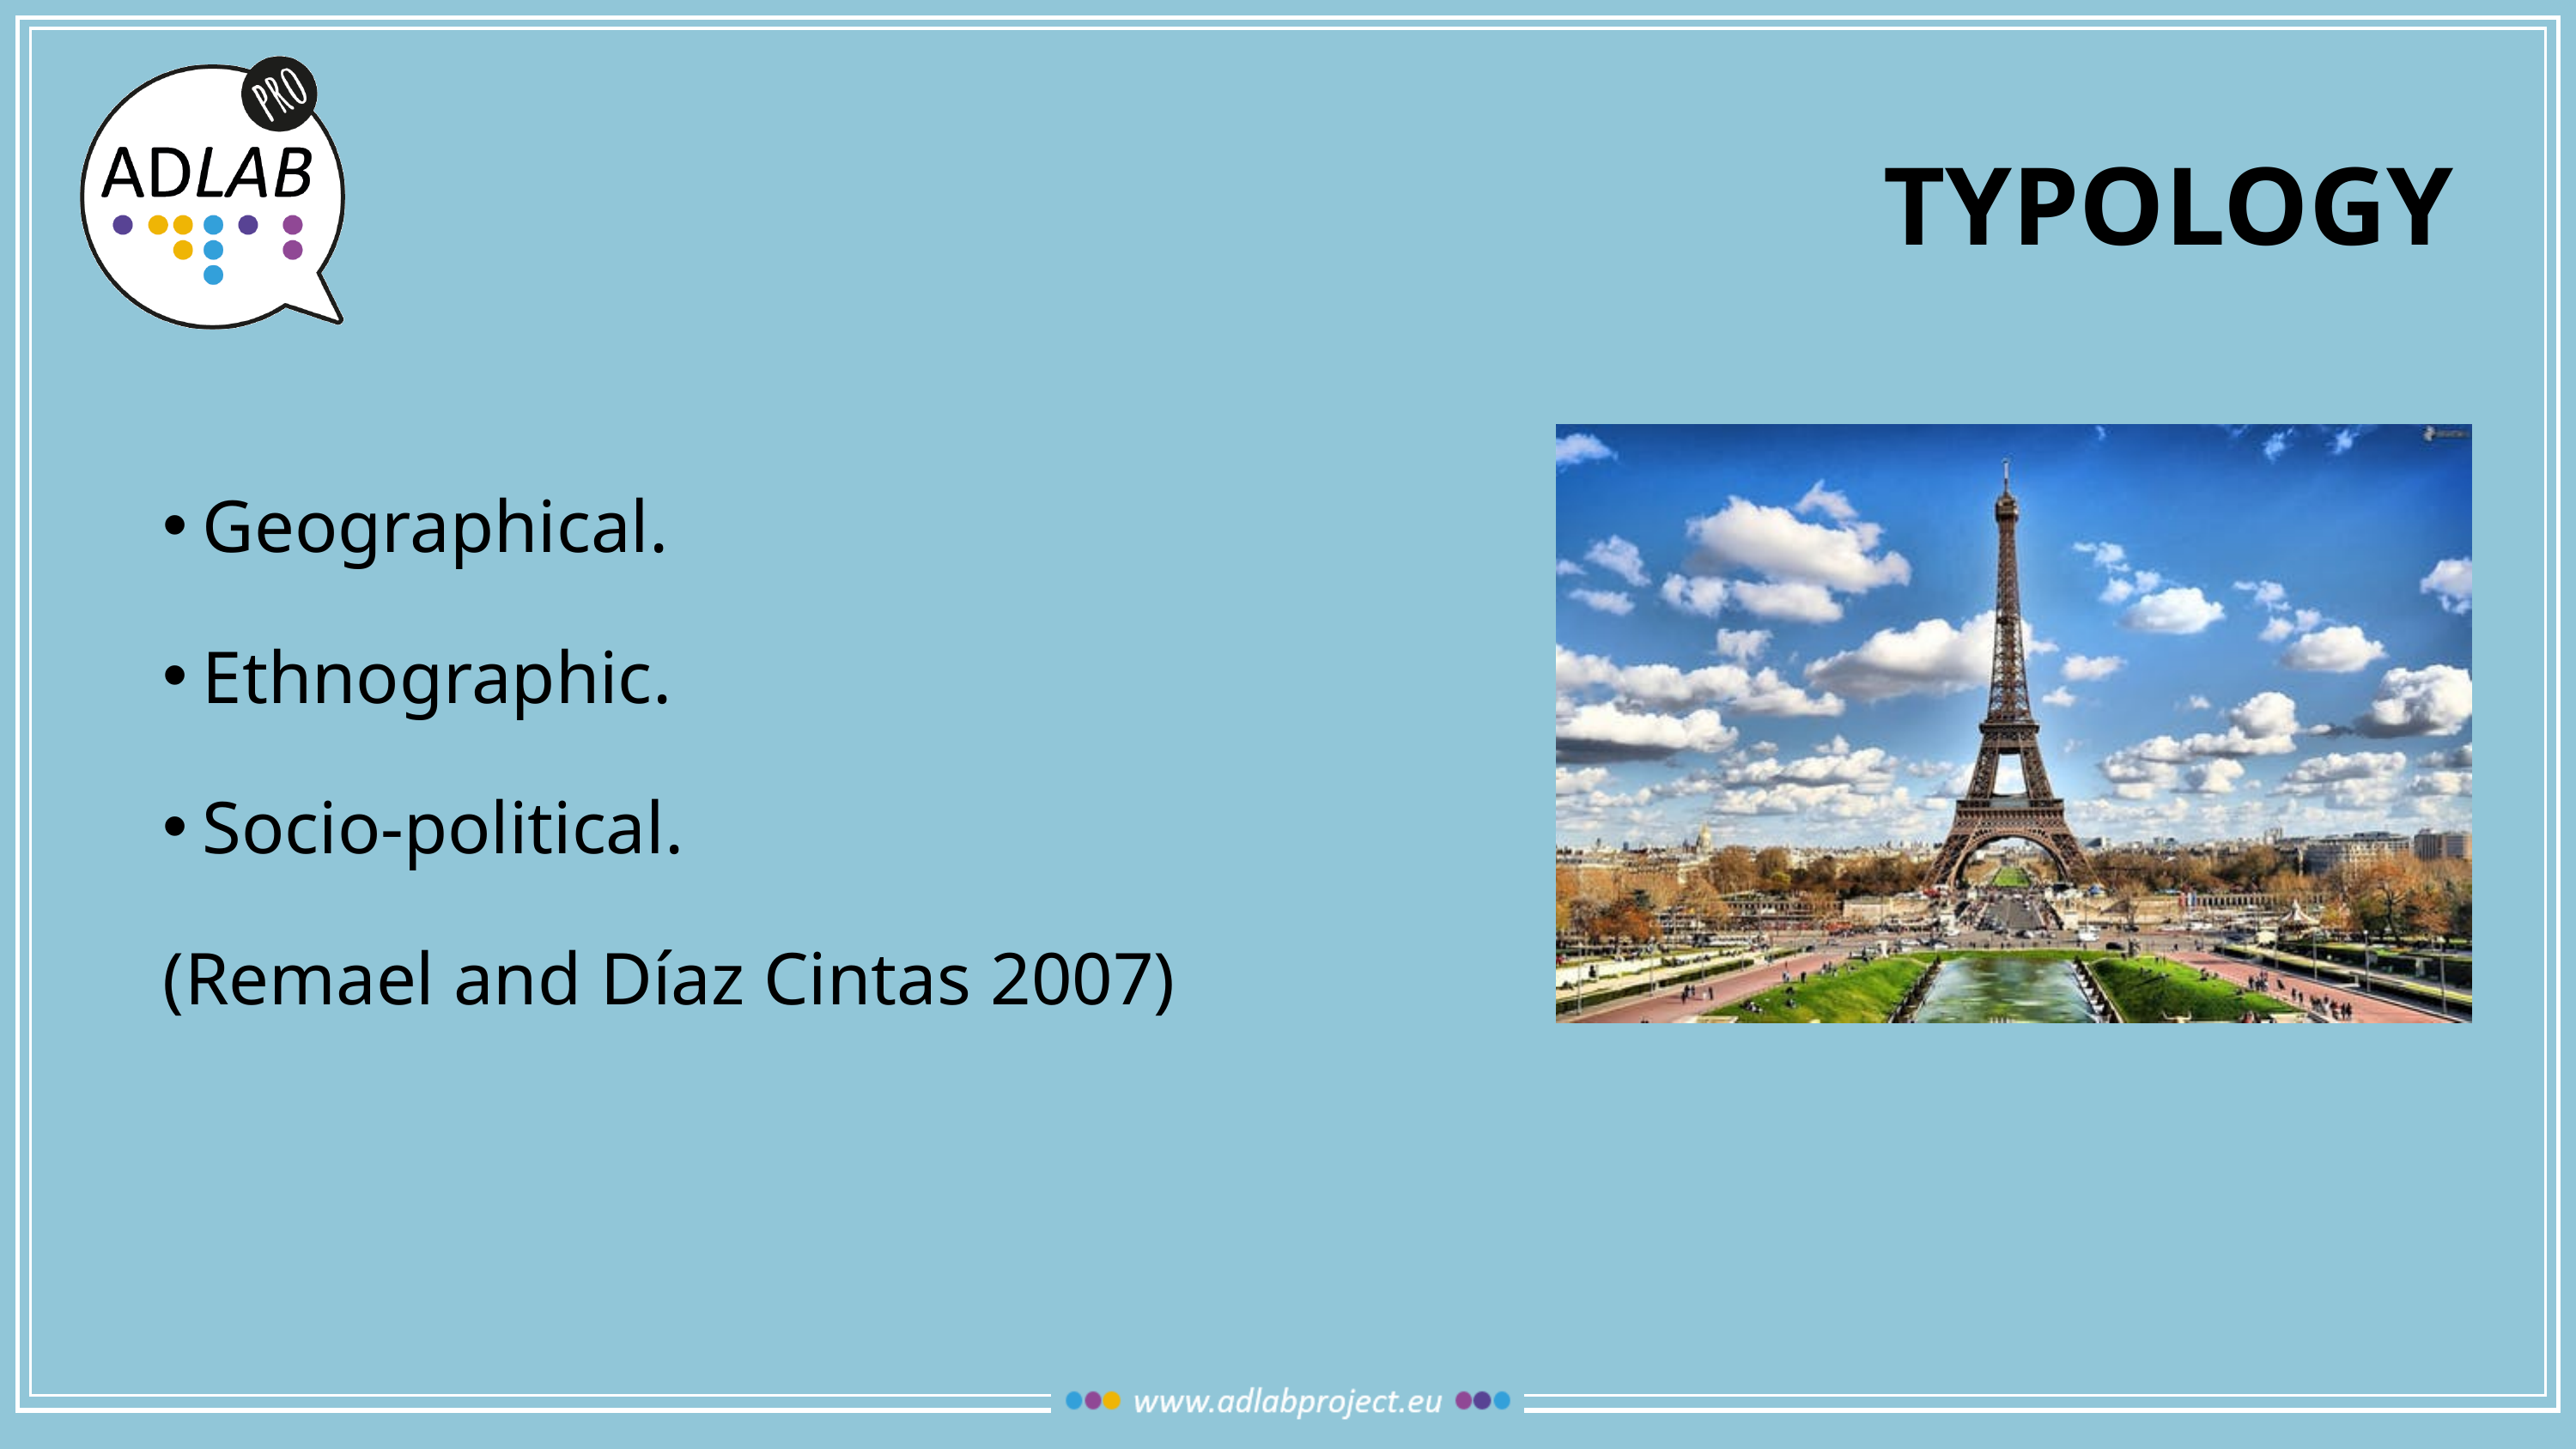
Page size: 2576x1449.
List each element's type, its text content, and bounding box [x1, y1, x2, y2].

picture [1556, 424, 2472, 1023]
picture [1051, 1378, 1524, 1429]
picture [72, 49, 353, 330]
list Geographical. Ethnographic. Socio-political. (Remael and Díaz Cintas 2007) [149, 431, 1710, 1087]
title Typology [384, 70, 2467, 351]
